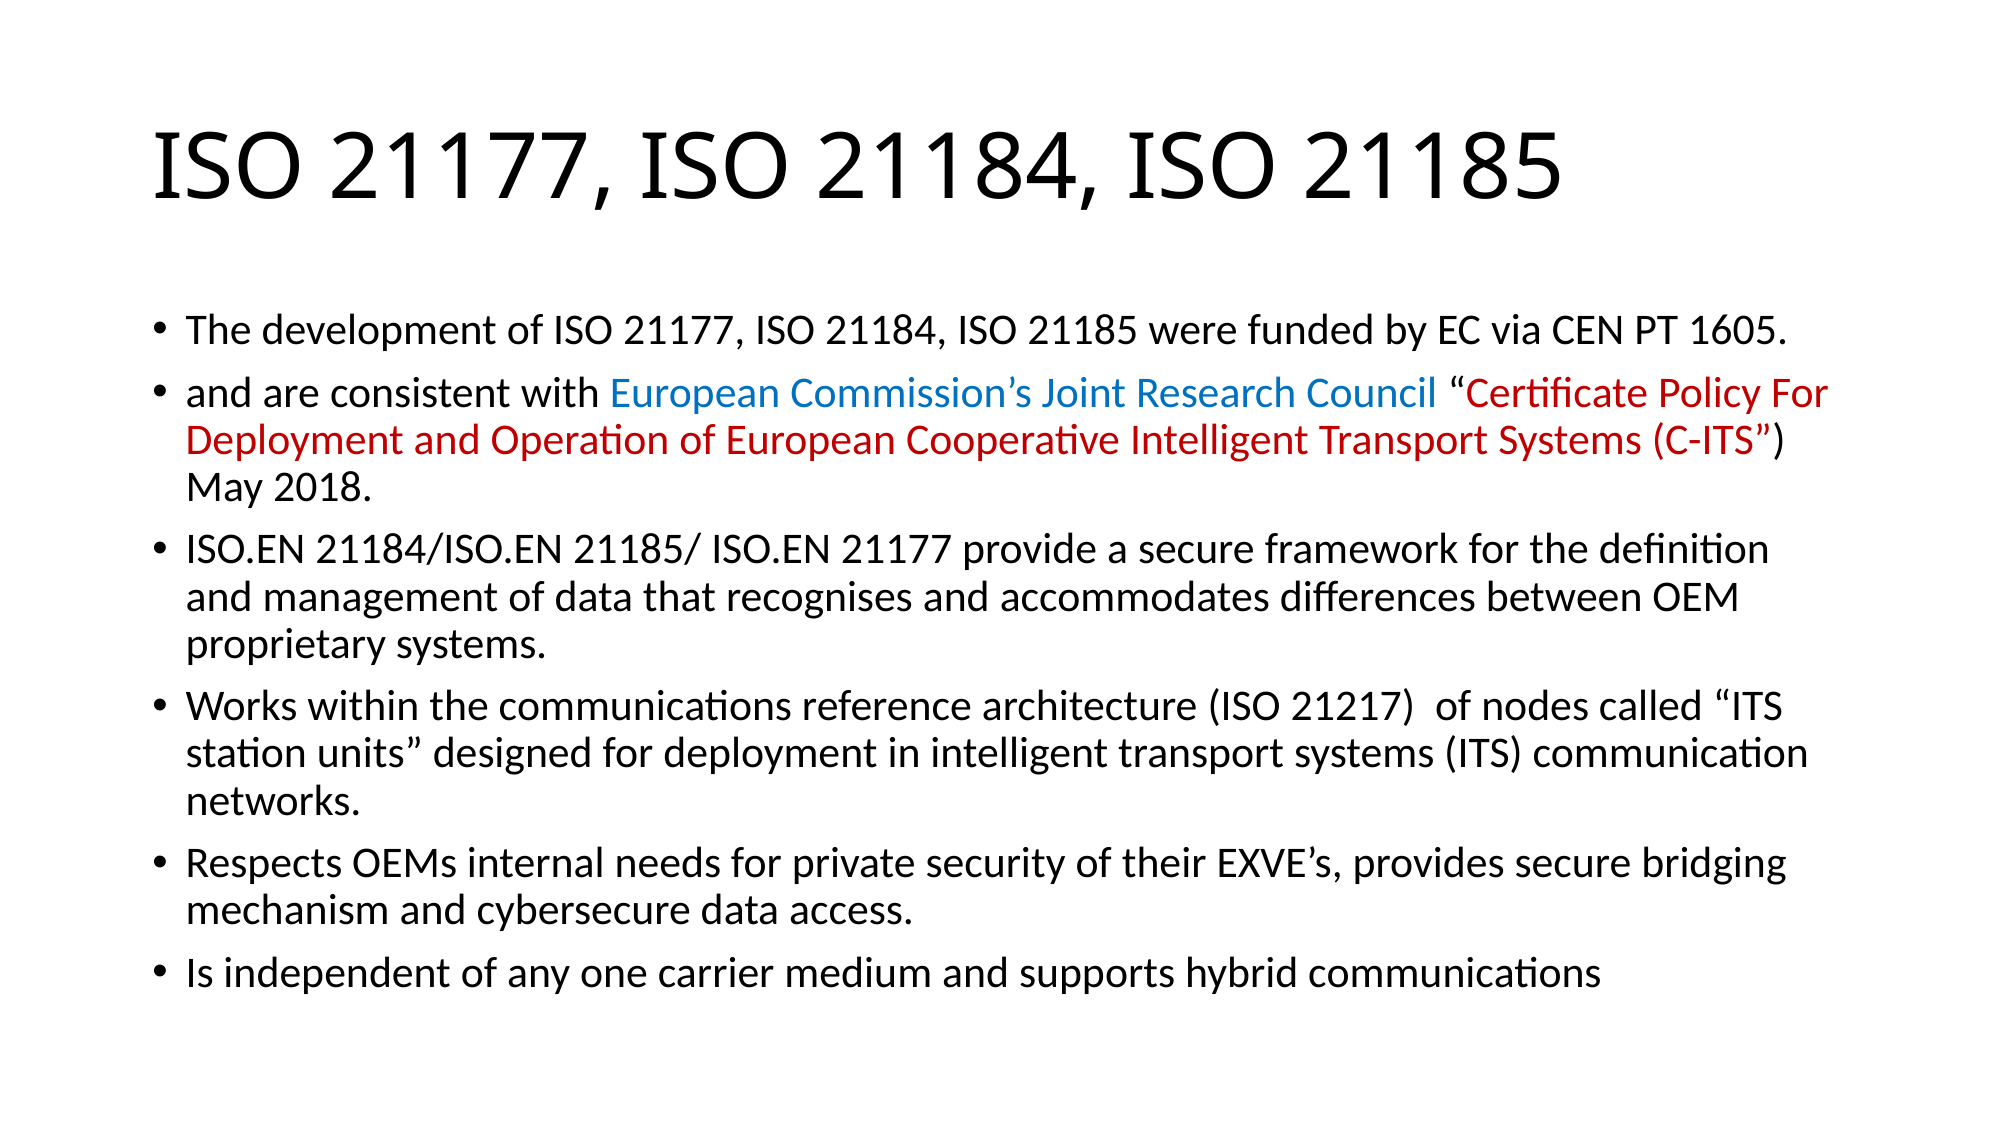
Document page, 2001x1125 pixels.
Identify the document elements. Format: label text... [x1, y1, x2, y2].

list The development of ISO 21177, ISO 21184, ISO 21185 were funded by EC via CEN PT 1605. and are consistent with European Commission’s Joint Research Council “Certificate Policy For Deployment and Operation of European Cooperative Intelligent Transport Systems (C-ITS”) May 2018. ISO.EN 21184/ISO.EN 21185/ ISO.EN 21177 provide a secure framework for the definition and management of data that recognises and accommodates differences between OEM proprietary systems. Works within the communications reference architecture (ISO 21217) of nodes called “ITS station units” designed for deployment in intelligent transport systems (ITS) communication networks. Respects OEMs internal needs for private security of their EXVE’s, provides secure bridging mechanism and cybersecure data access. Is independent of any one carrier medium and supports hybrid communications [137, 299, 1863, 1014]
title ISO 21177, ISO 21184, ISO 21185 [137, 59, 1863, 278]
